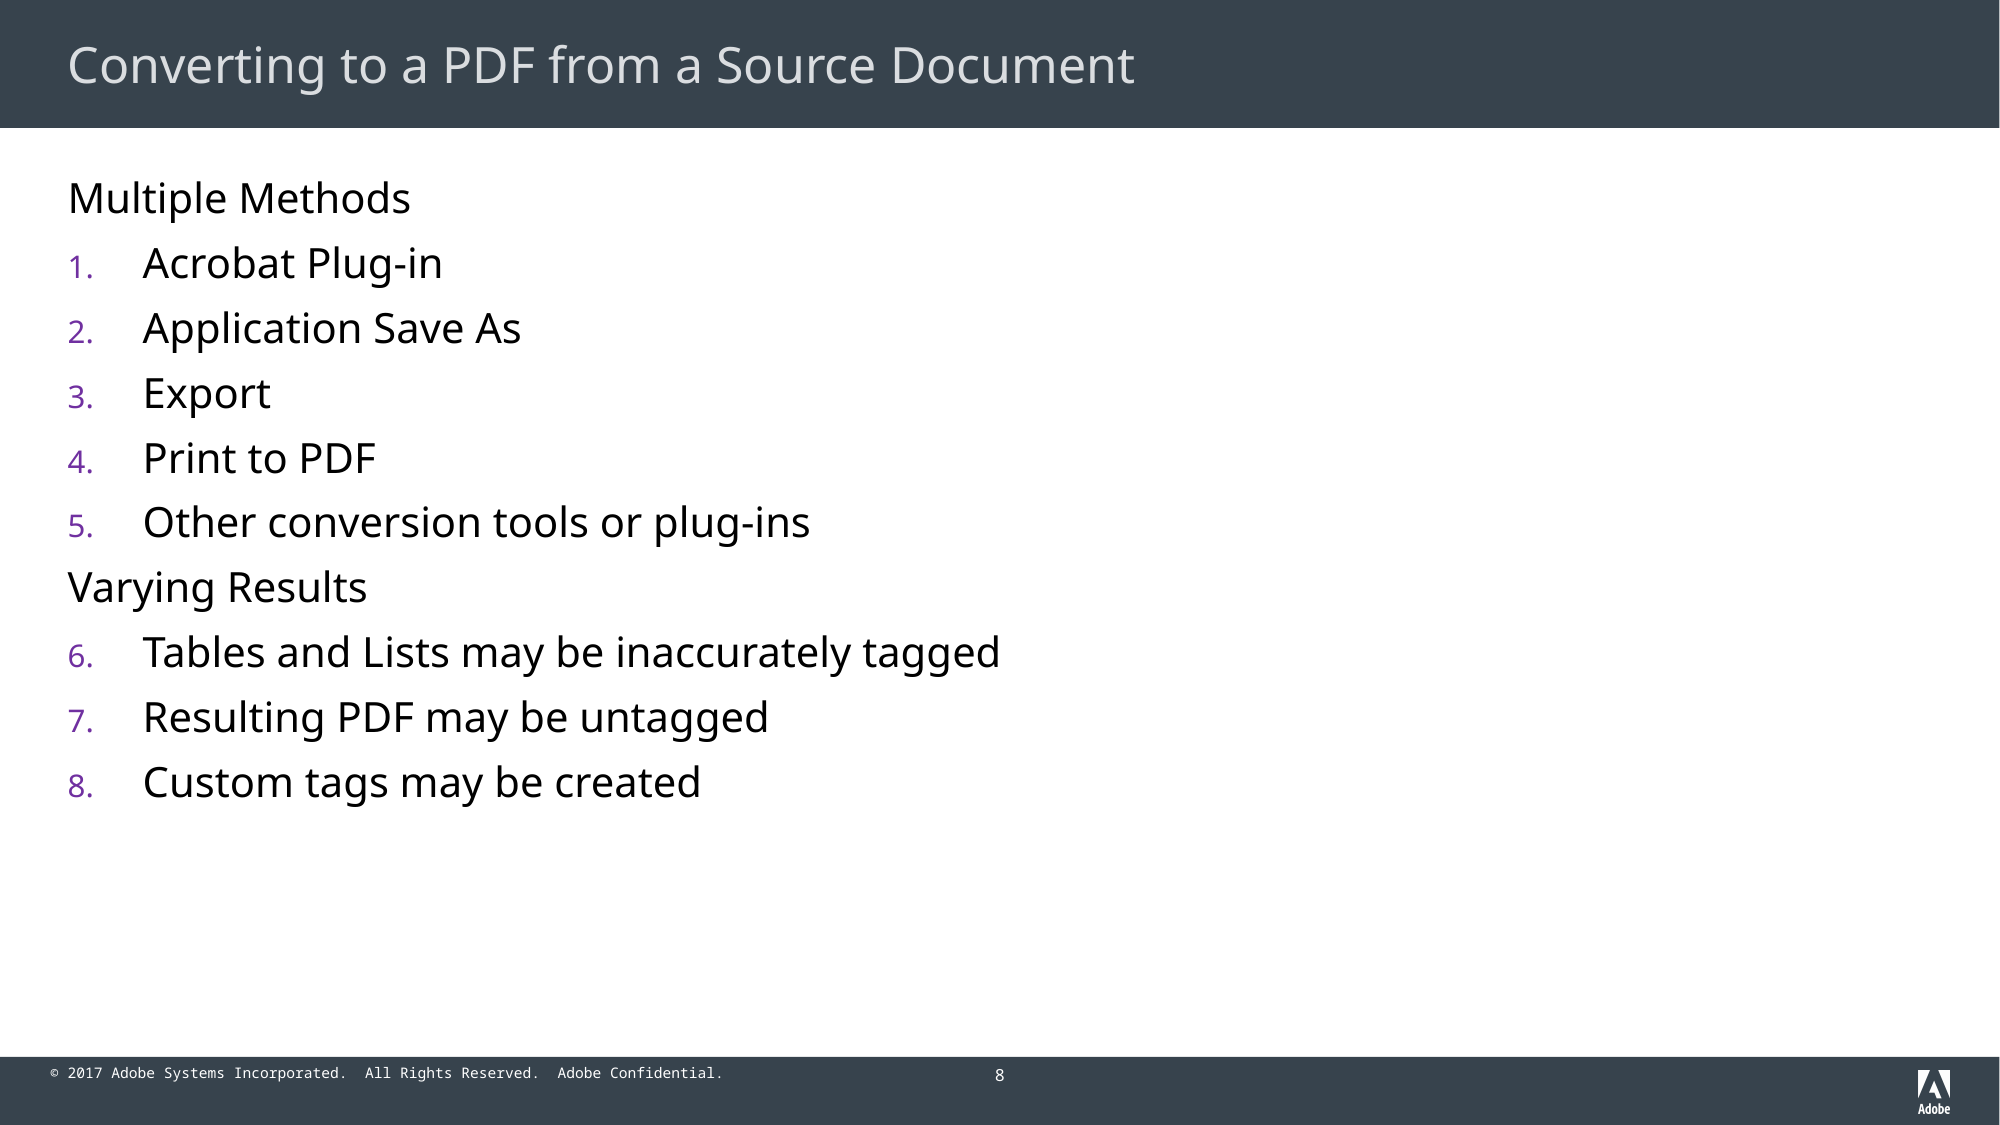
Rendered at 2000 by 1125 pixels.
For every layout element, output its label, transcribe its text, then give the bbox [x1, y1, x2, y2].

slide_number 8 [916, 1062, 1083, 1091]
list Multiple Methods Acrobat Plug-in Application Save As Export Print to PDF Other conversion tools or plug-ins Varying Results Tables and Lists may be inaccurately tagged Resulting PDF may be untagged Custom tags may be created [49, 162, 1950, 1013]
picture [1918, 1070, 1950, 1114]
title Converting to a PDF from a Source Document [49, 30, 1950, 98]
